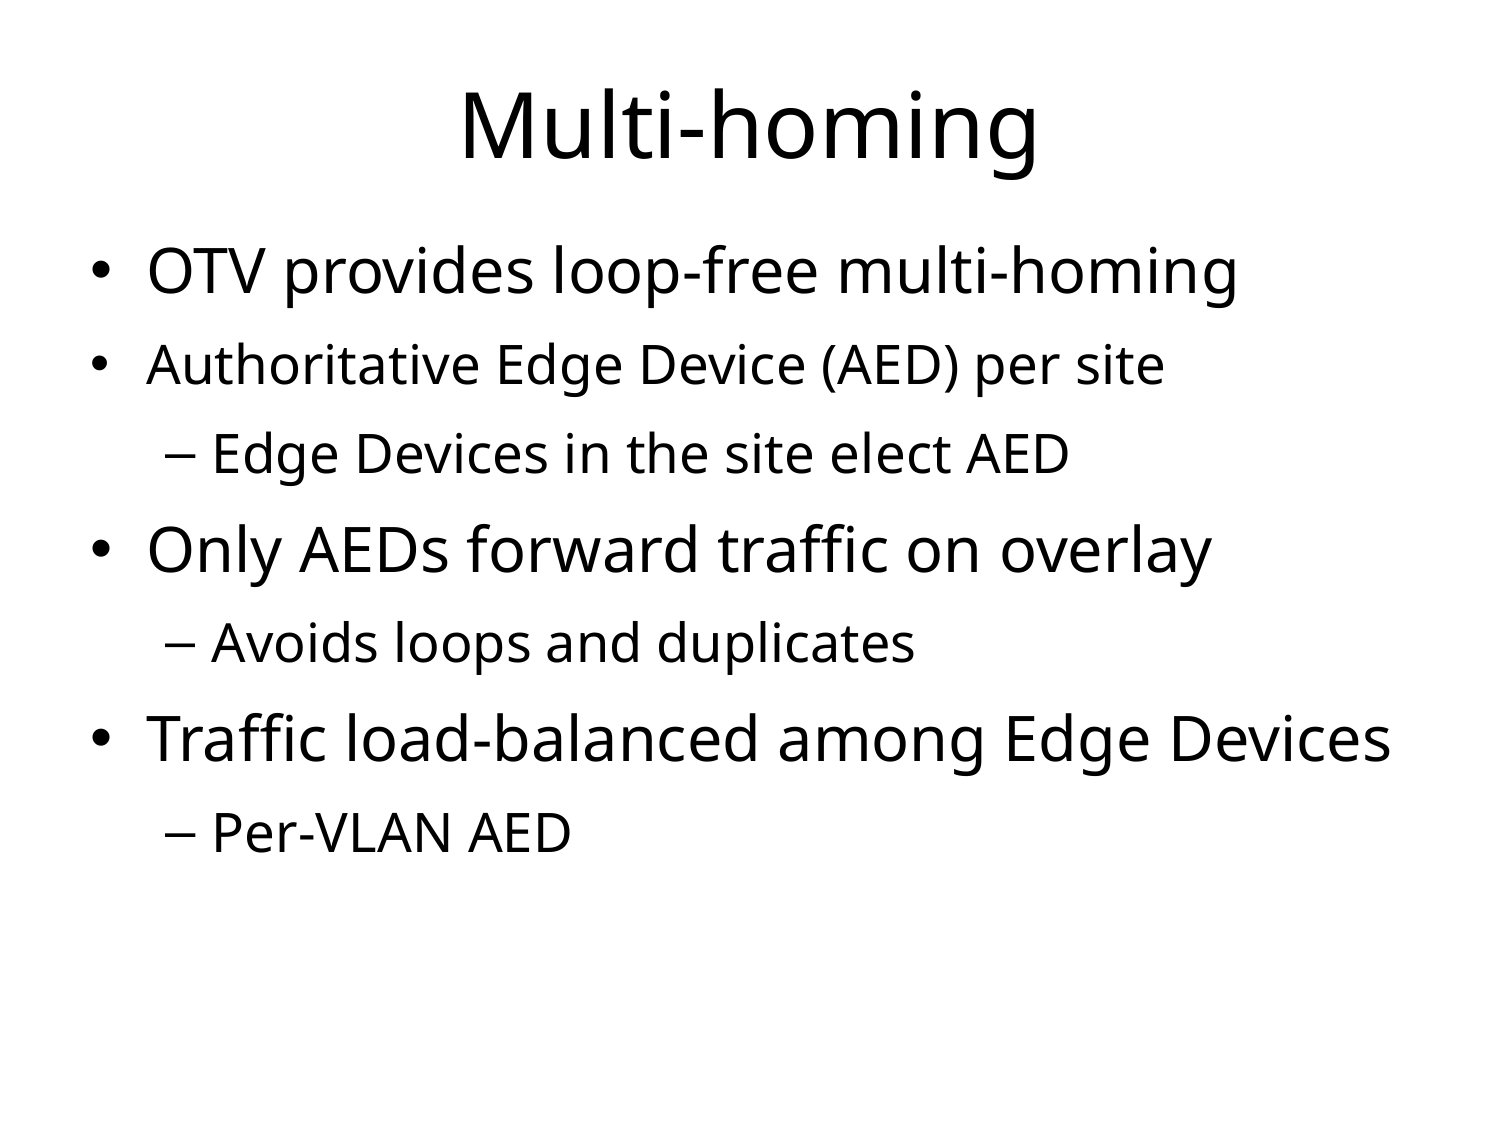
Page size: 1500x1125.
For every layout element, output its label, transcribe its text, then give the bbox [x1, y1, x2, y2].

title Multi-homing [75, 45, 1425, 199]
list OTV provides loop-free multi-homing Authoritative Edge Device (AED) per site Edge Devices in the site elect AED Only AEDs forward traffic on overlay Avoids loops and duplicates Traffic load-balanced among Edge Devices Per-VLAN AED [75, 223, 1425, 1005]
